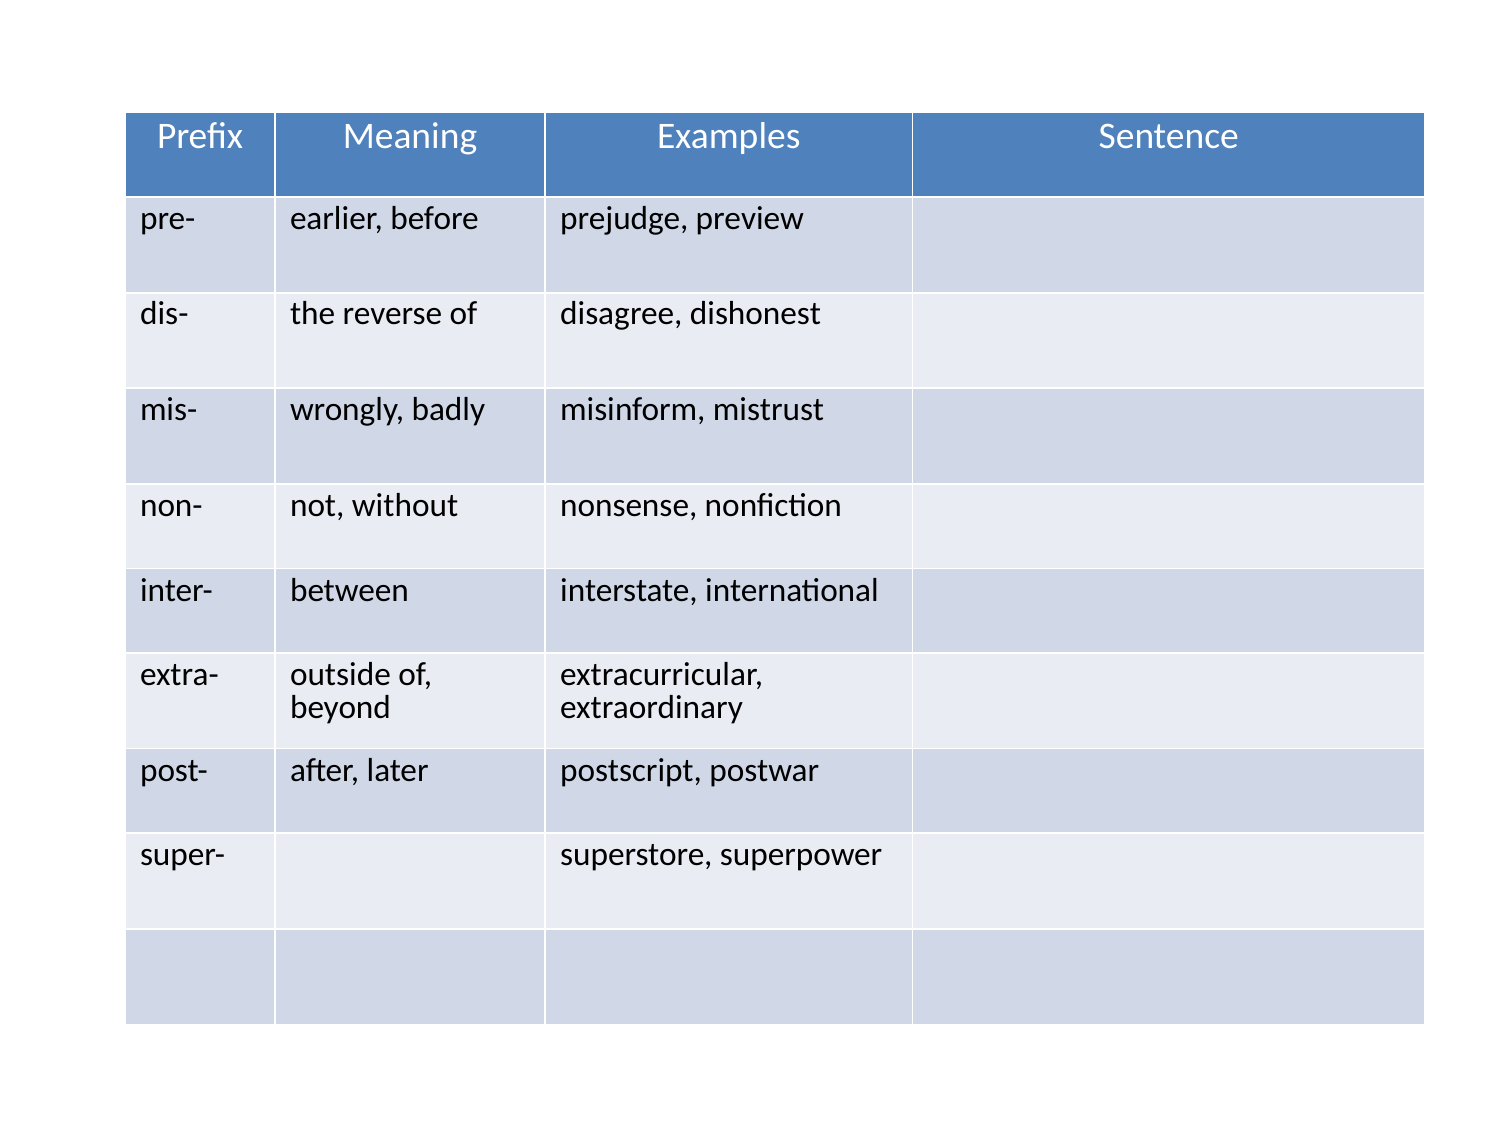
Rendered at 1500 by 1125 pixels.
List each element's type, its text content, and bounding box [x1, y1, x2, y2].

table_cell [913, 749, 1424, 832]
table_cell not, without [276, 485, 544, 568]
table_cell outside of, beyond [276, 654, 544, 748]
table_cell inter- [126, 569, 274, 652]
table_cell nonsense, nonfiction [546, 485, 912, 568]
table_cell [913, 654, 1424, 748]
table_cell dis- [126, 294, 274, 387]
table_cell earlier, before [276, 198, 544, 292]
table_cell postscript, postwar [546, 749, 912, 832]
table_cell [276, 930, 544, 1024]
table_cell between [276, 569, 544, 652]
table_cell [276, 834, 544, 928]
table_cell [913, 930, 1424, 1024]
table_cell non- [126, 485, 274, 568]
table_cell [126, 930, 274, 1024]
table_cell [913, 294, 1424, 387]
table_cell post- [126, 749, 274, 832]
table_header Prefix [126, 113, 274, 196]
table_cell extra- [126, 654, 274, 748]
table_header Examples [546, 113, 912, 196]
table_cell extracurricular, extraordinary [546, 654, 912, 748]
table_cell [546, 930, 912, 1024]
table_cell [913, 389, 1424, 483]
table_cell superstore, superpower [546, 834, 912, 928]
table_cell misinform, mistrust [546, 389, 912, 483]
table_cell the reverse of [276, 294, 544, 387]
table_cell interstate, international [546, 569, 912, 652]
table_cell mis- [126, 389, 274, 483]
table_cell [913, 569, 1424, 652]
table_cell super- [126, 834, 274, 928]
table_cell [913, 834, 1424, 928]
table_cell after, later [276, 749, 544, 832]
table_cell [913, 198, 1424, 292]
table_cell prejudge, preview [546, 198, 912, 292]
table_cell disagree, dishonest [546, 294, 912, 387]
table_cell [913, 485, 1424, 568]
table_header Sentence [913, 113, 1424, 196]
table_header Meaning [276, 113, 544, 196]
table_cell wrongly, badly [276, 389, 544, 483]
table_cell pre- [126, 198, 274, 292]
